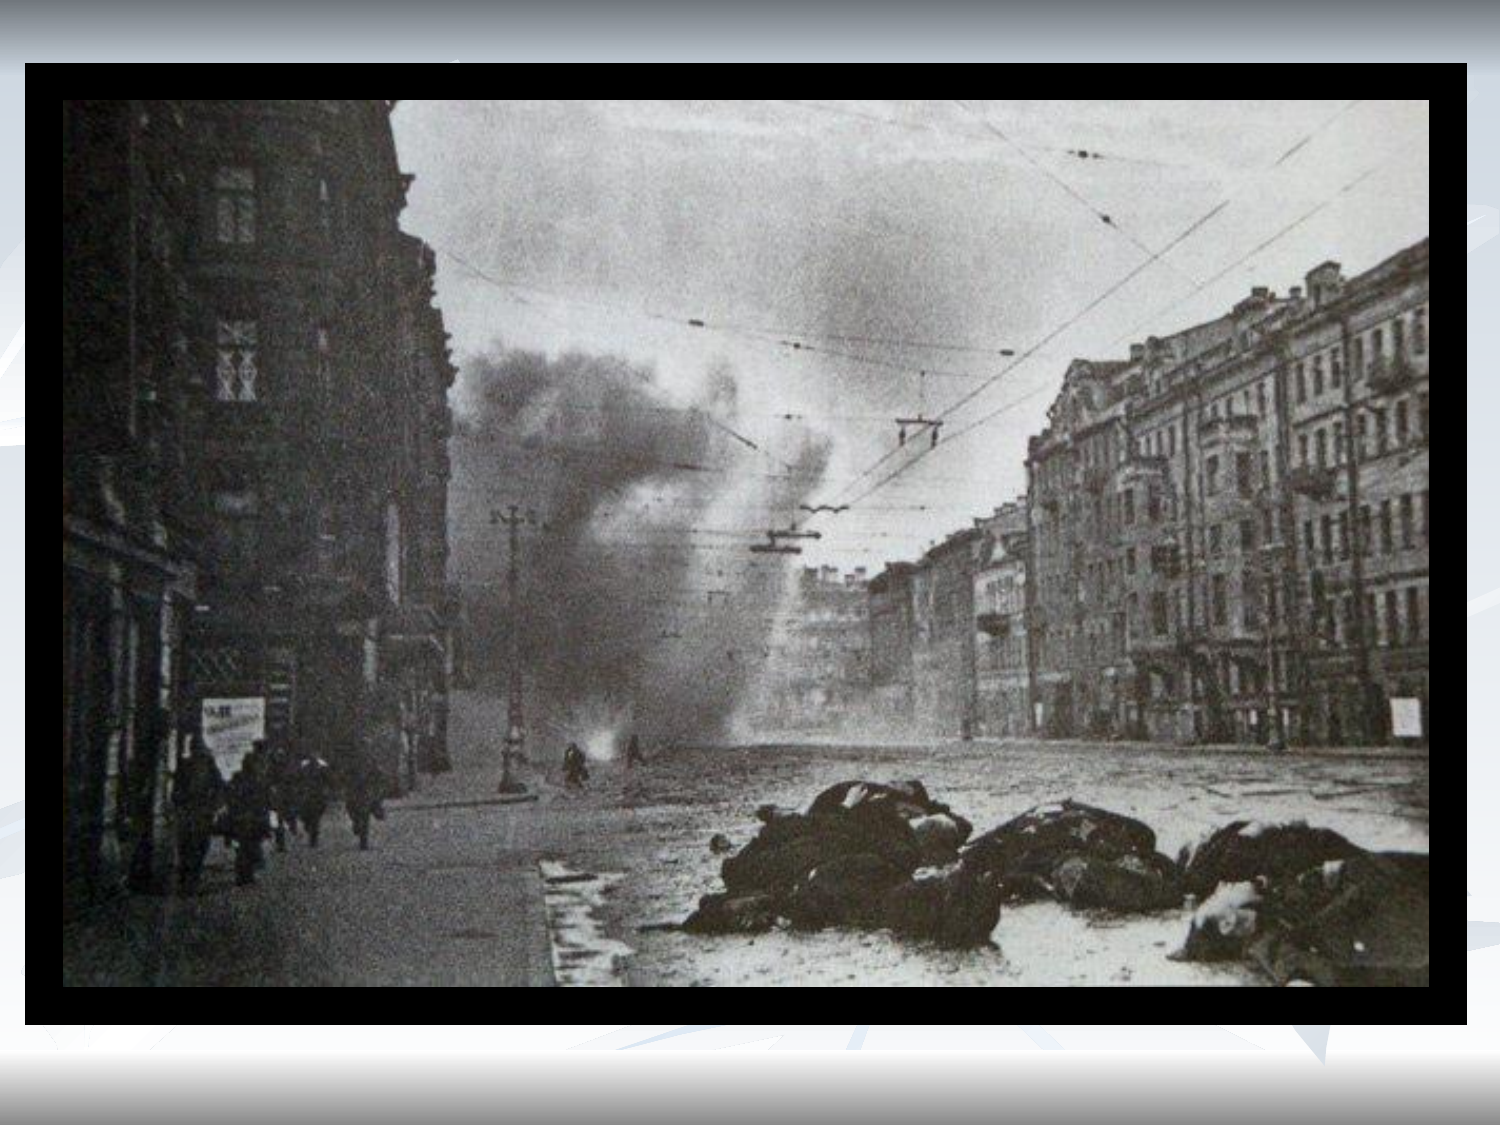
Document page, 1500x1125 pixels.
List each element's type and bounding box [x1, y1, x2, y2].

picture [62, 99, 1430, 988]
